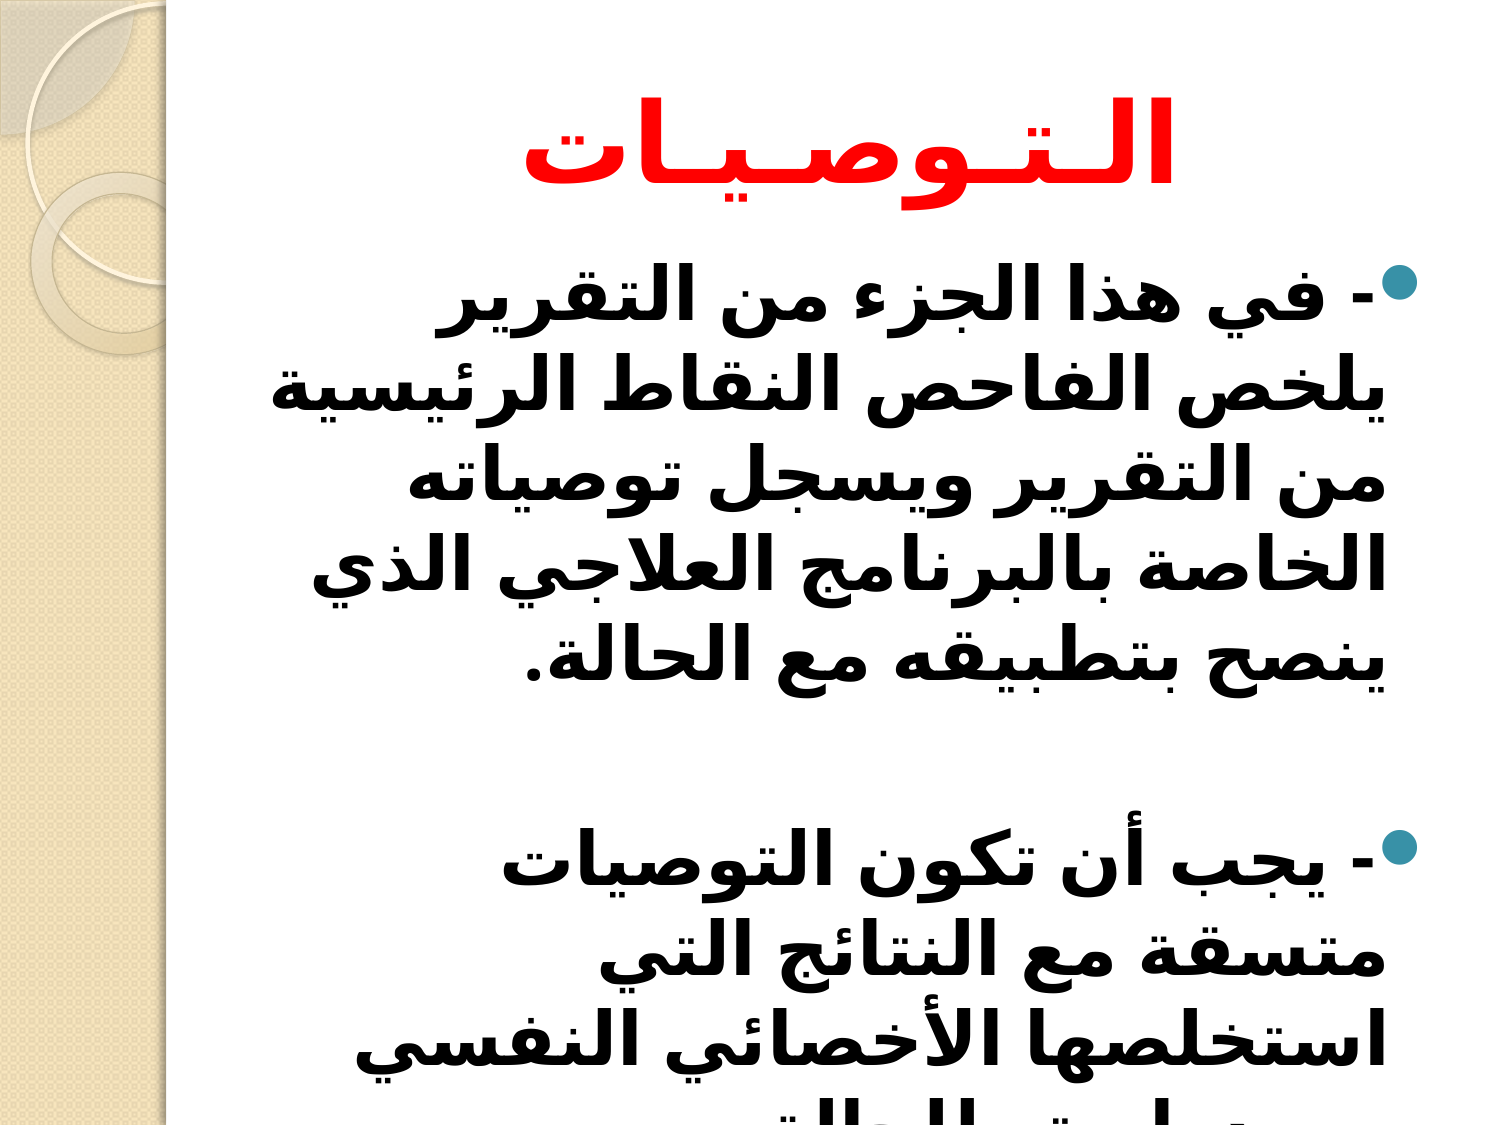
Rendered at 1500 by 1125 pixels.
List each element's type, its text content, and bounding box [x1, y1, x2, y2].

title الـتـوصـيـات [235, 45, 1466, 233]
list - في هذا الجزء من التقرير يلخص الفاحص النقاط الرئيسية من التقرير ويسجل توصياته الخاصة بالبرنامج العلاجي الذي ينصح بتطبيقه مع الحالة. - يجب أن تكون التوصيات متسقة مع النتائج التي استخلصها الأخصائي النفسي من دراسته للحالة. [235, 237, 1466, 1025]
